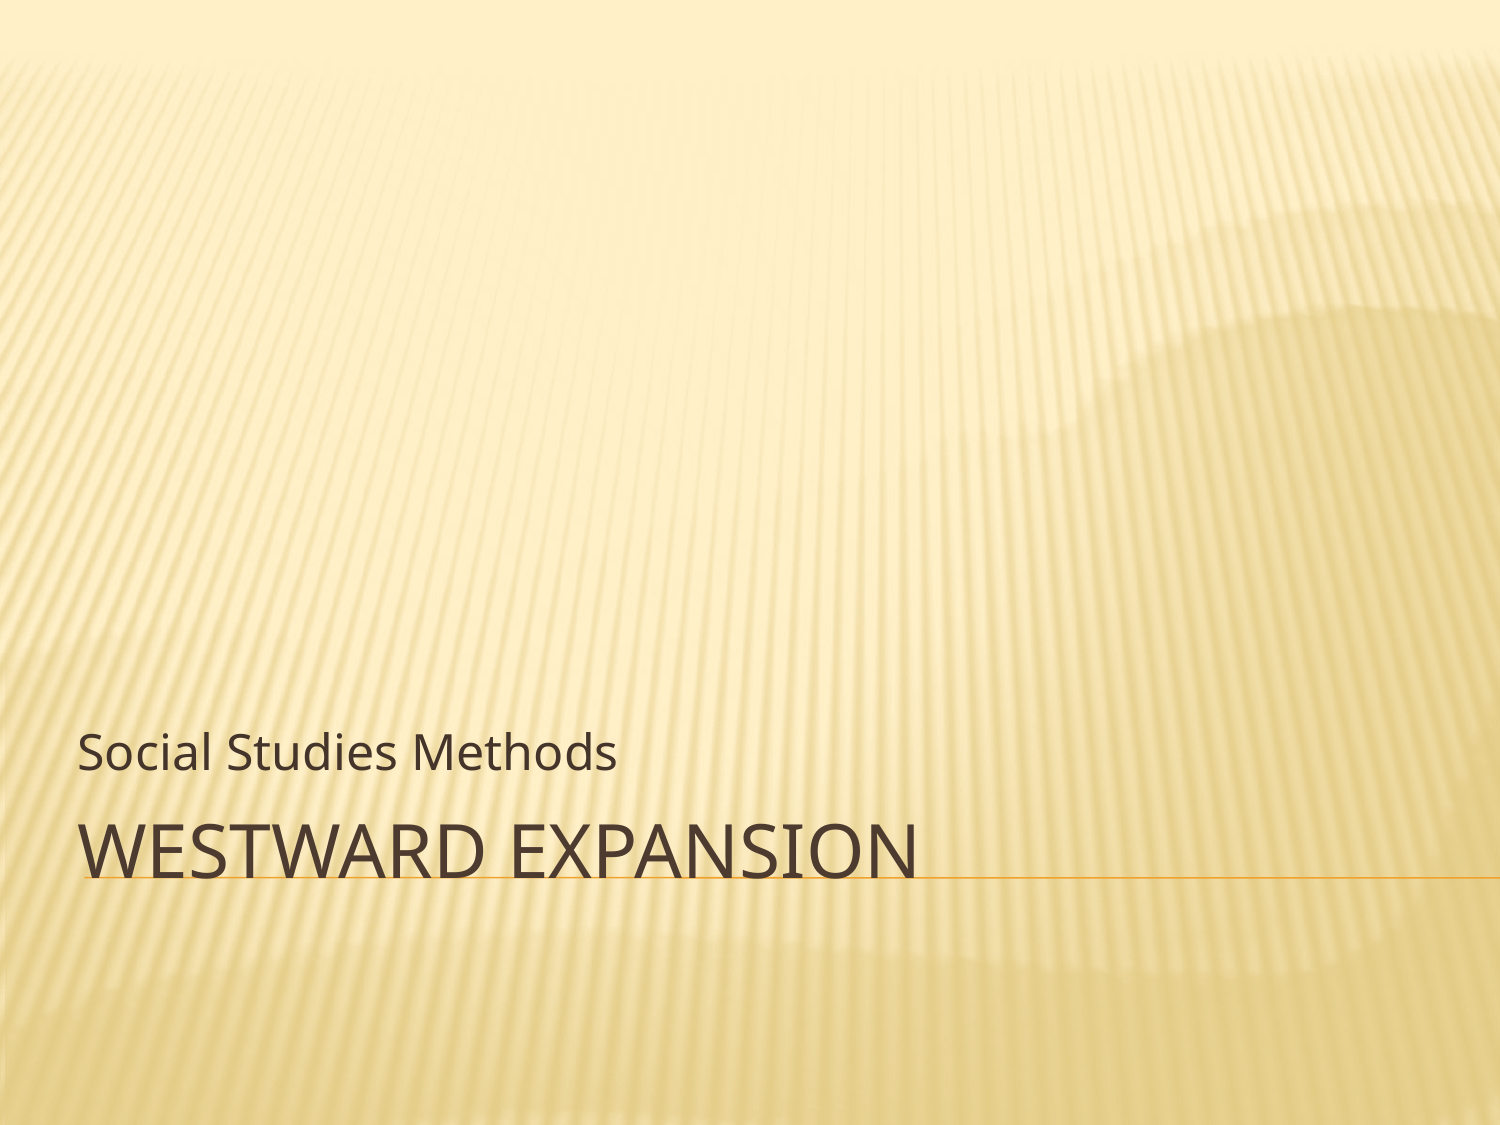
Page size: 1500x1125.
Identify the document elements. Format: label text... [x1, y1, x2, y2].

subtitle Social Studies Methods [62, 637, 1451, 788]
title Westward expansion [62, 796, 1450, 997]
